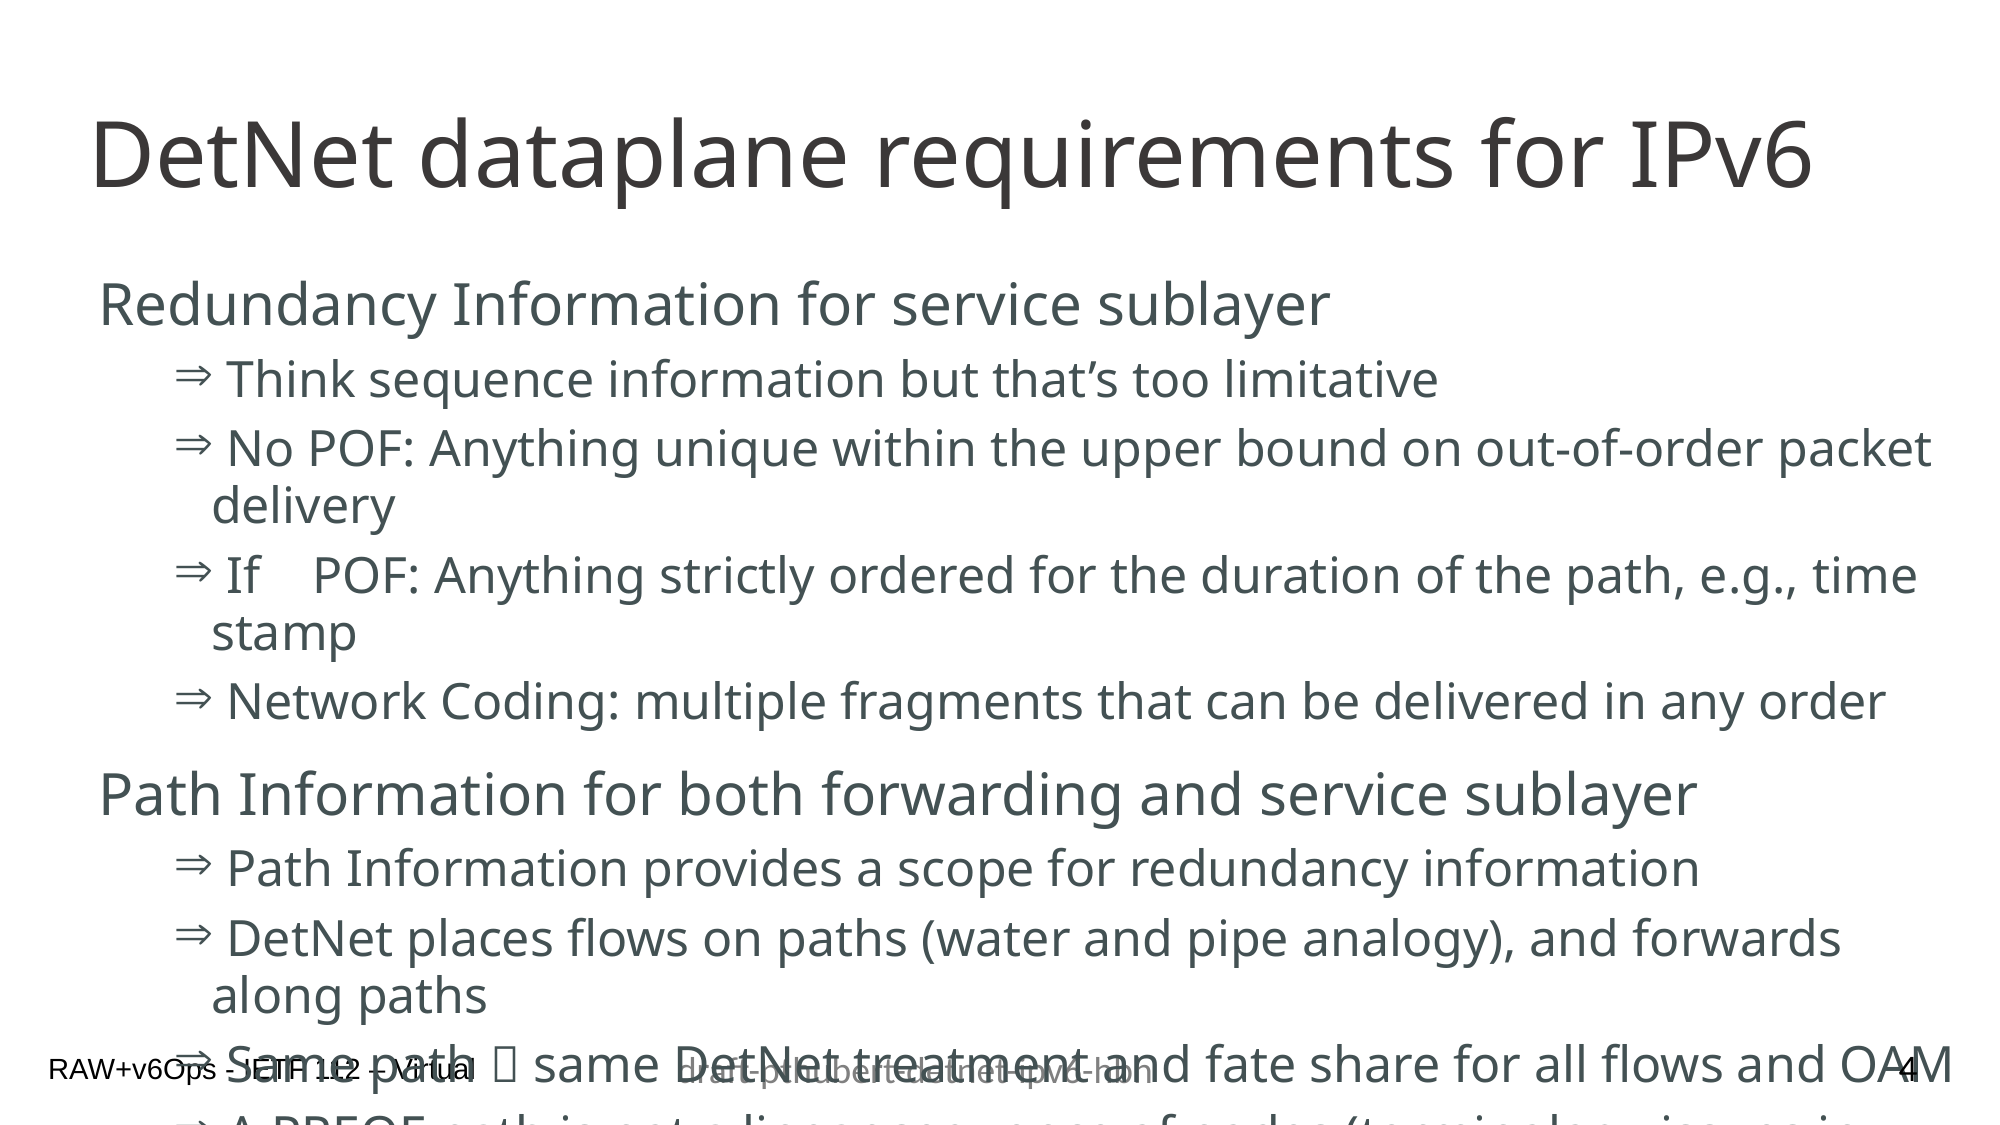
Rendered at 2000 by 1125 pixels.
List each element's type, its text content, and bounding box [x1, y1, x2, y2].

list Redundancy Information for service sublayer Think sequence information but that’s too limitative No POF: Anything unique within the upper bound on out-of-order packet delivery If POF: Anything strictly ordered for the duration of the path, e.g., time stamp Network Coding: multiple fragments that can be delivered in any order Path Information for both forwarding and service sublayer Path Information provides a scope for redundancy information DetNet places flows on paths (water and pipe analogy), and forwards along paths Same path  same DetNet treatment and fate share for all flows and OAM A PREOF path is not a linear sequence of nodes (terminology issues in sight) [87, 231, 1984, 1006]
footer draft-pthubert-detnet-ipv6-hbh [662, 1038, 1338, 1099]
title DetNet dataplane requirements for IPv6 [73, 92, 1950, 231]
slide_number 4 [1482, 1036, 1933, 1097]
